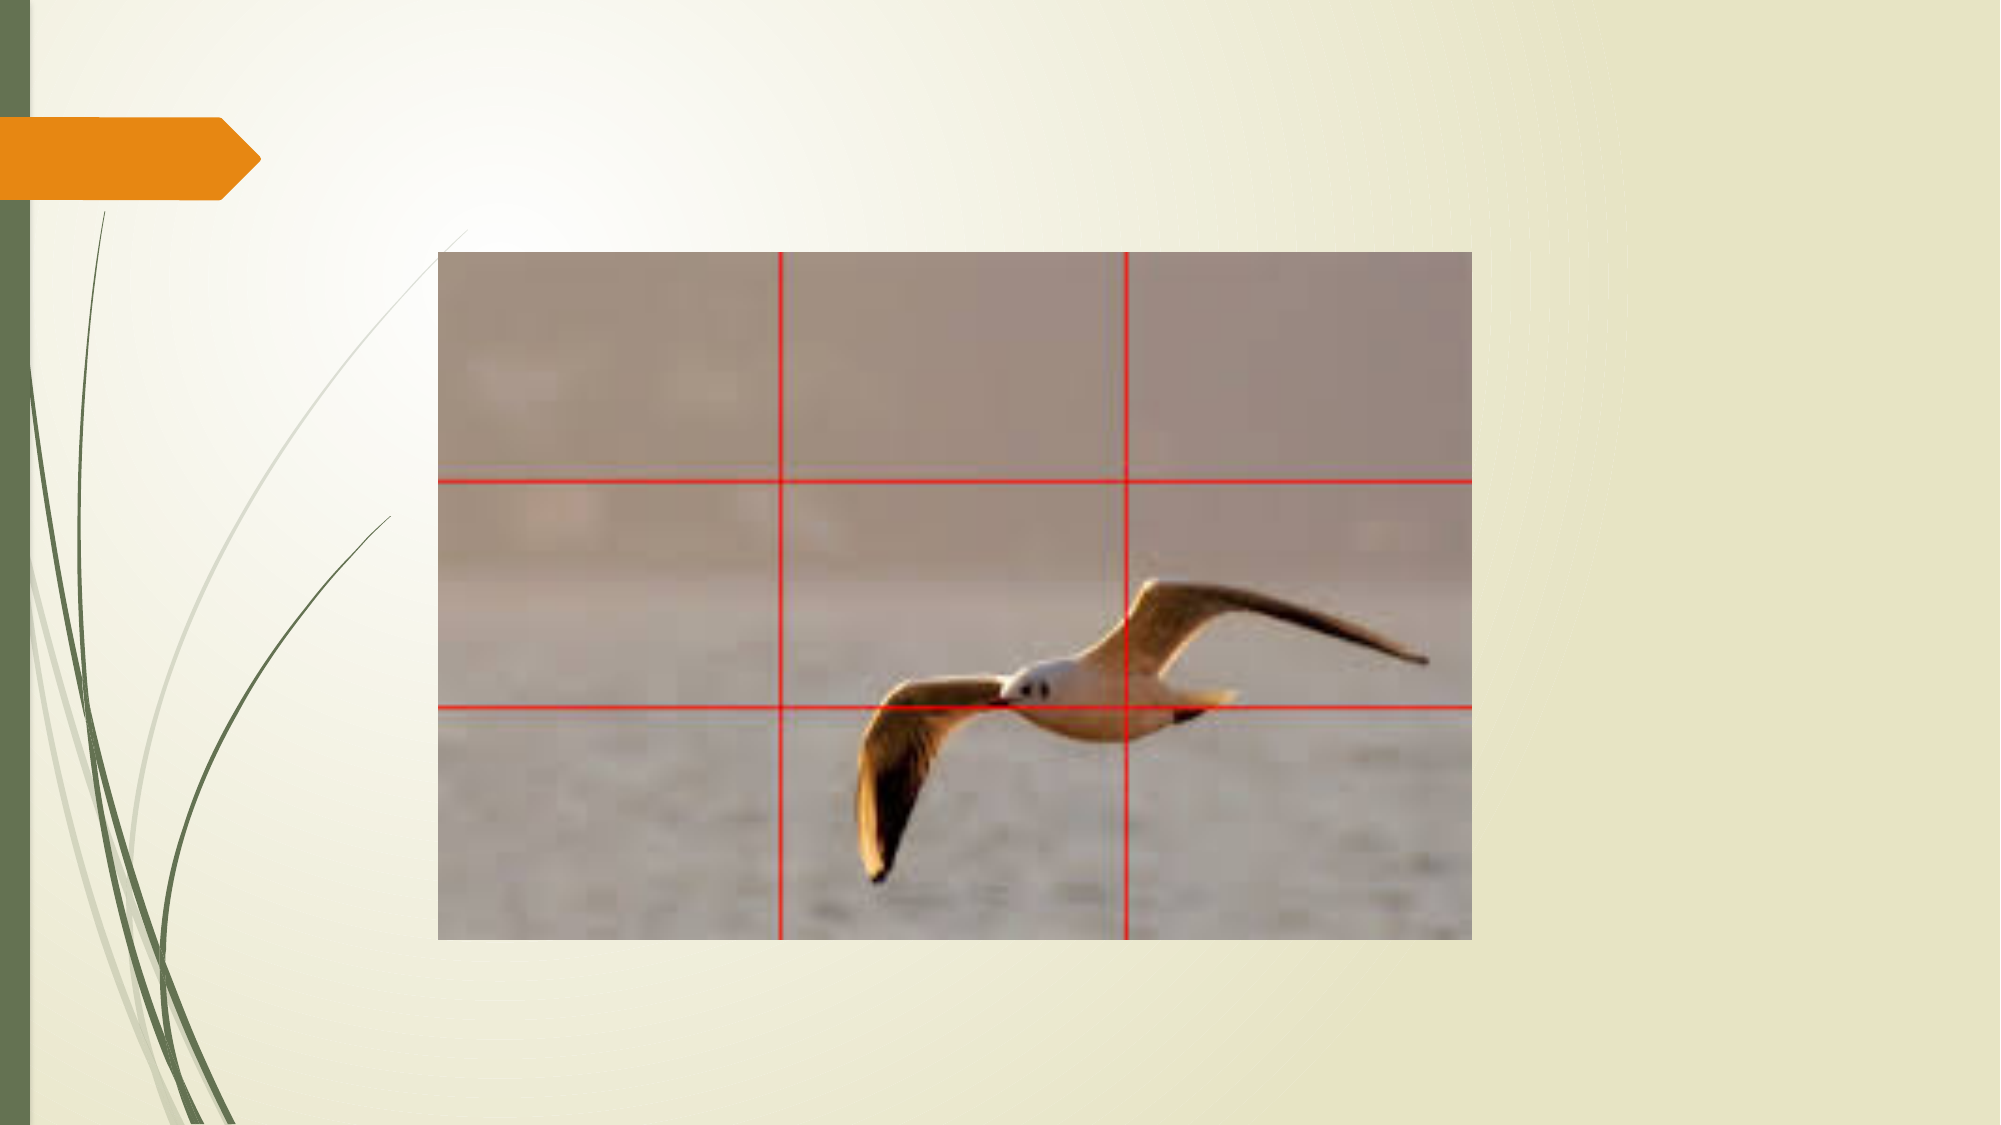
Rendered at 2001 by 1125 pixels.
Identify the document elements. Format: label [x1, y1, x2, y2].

picture [438, 252, 1473, 941]
